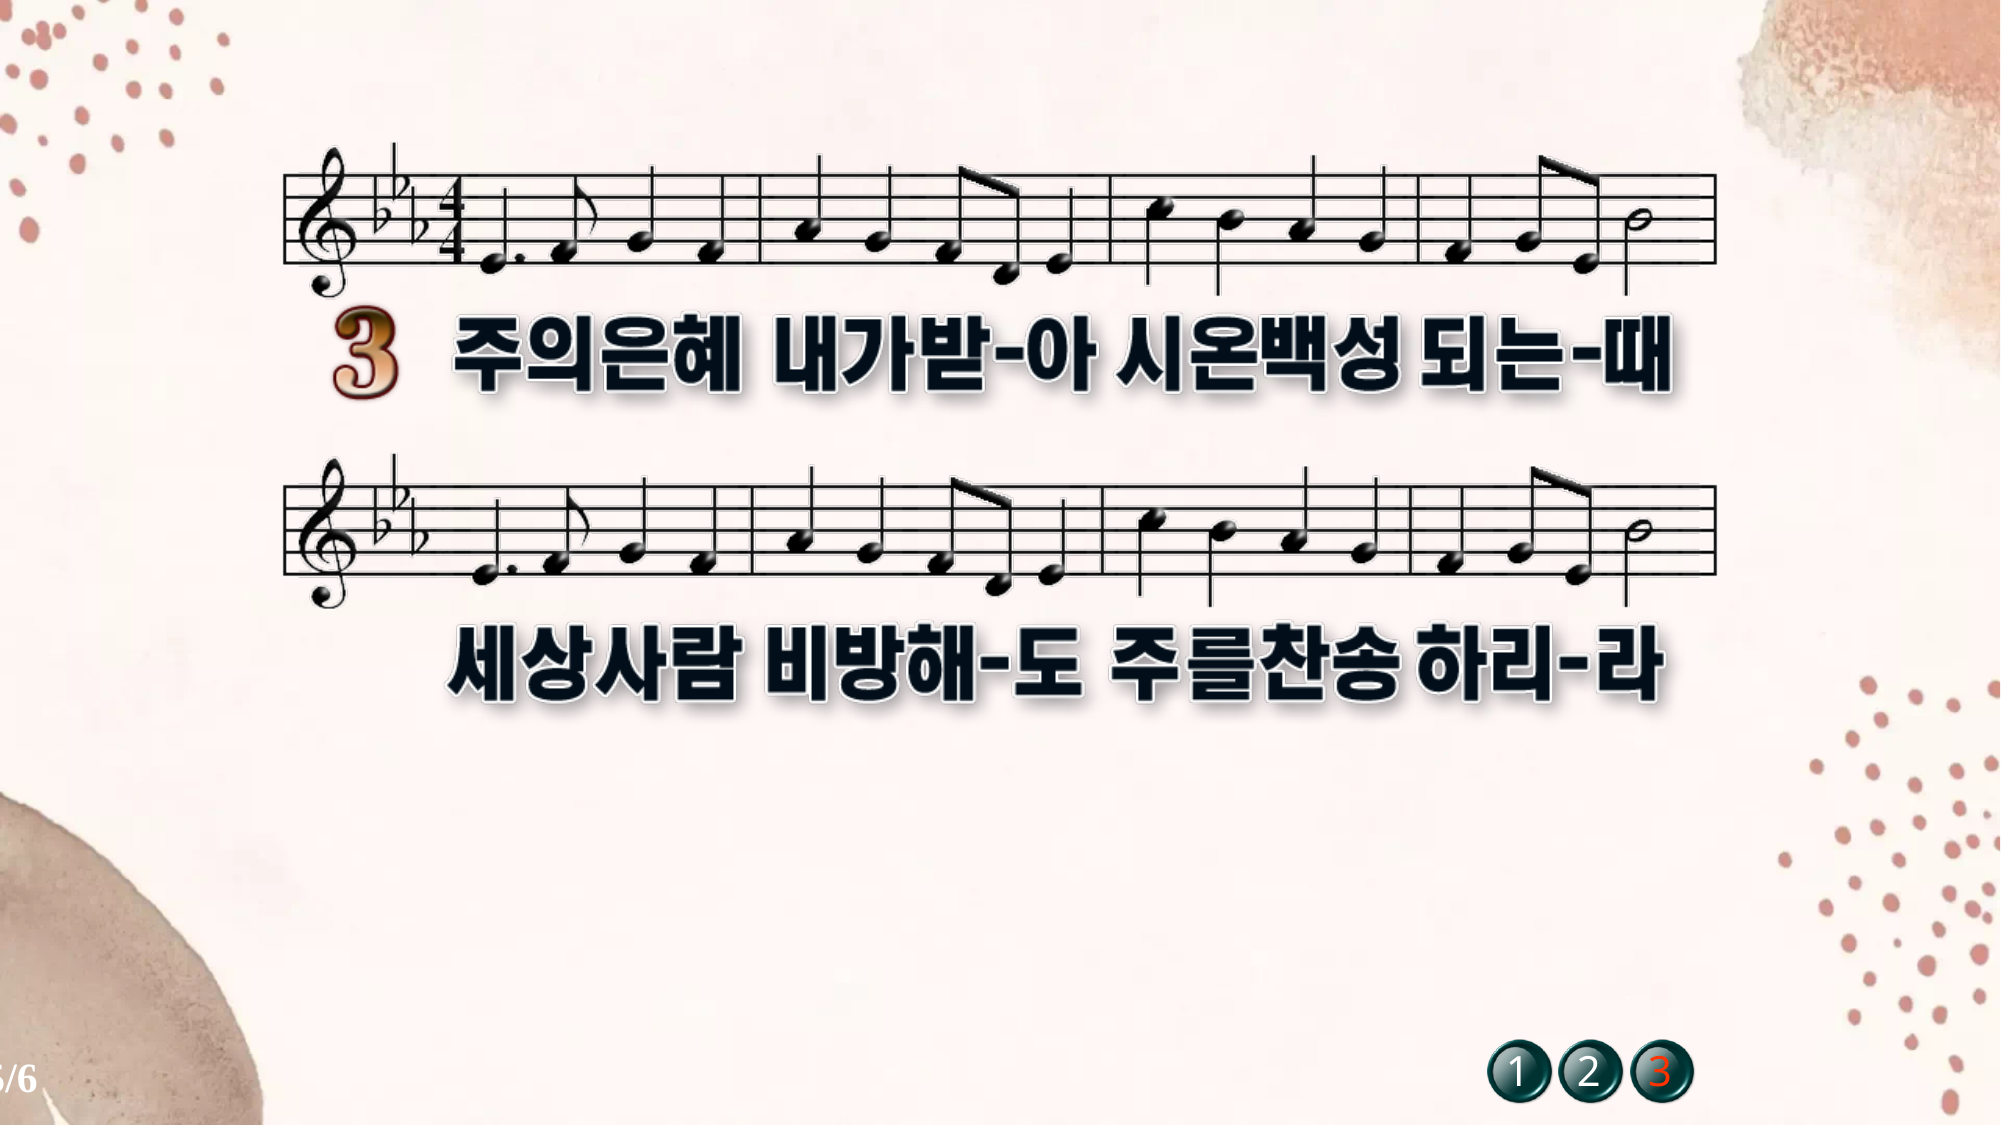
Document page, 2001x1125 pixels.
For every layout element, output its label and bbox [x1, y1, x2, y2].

picture [0, 0, 2001, 1125]
text_box [1484, 1035, 1555, 1106]
text_box [1555, 1035, 1626, 1106]
text_box [1627, 1035, 1697, 1106]
